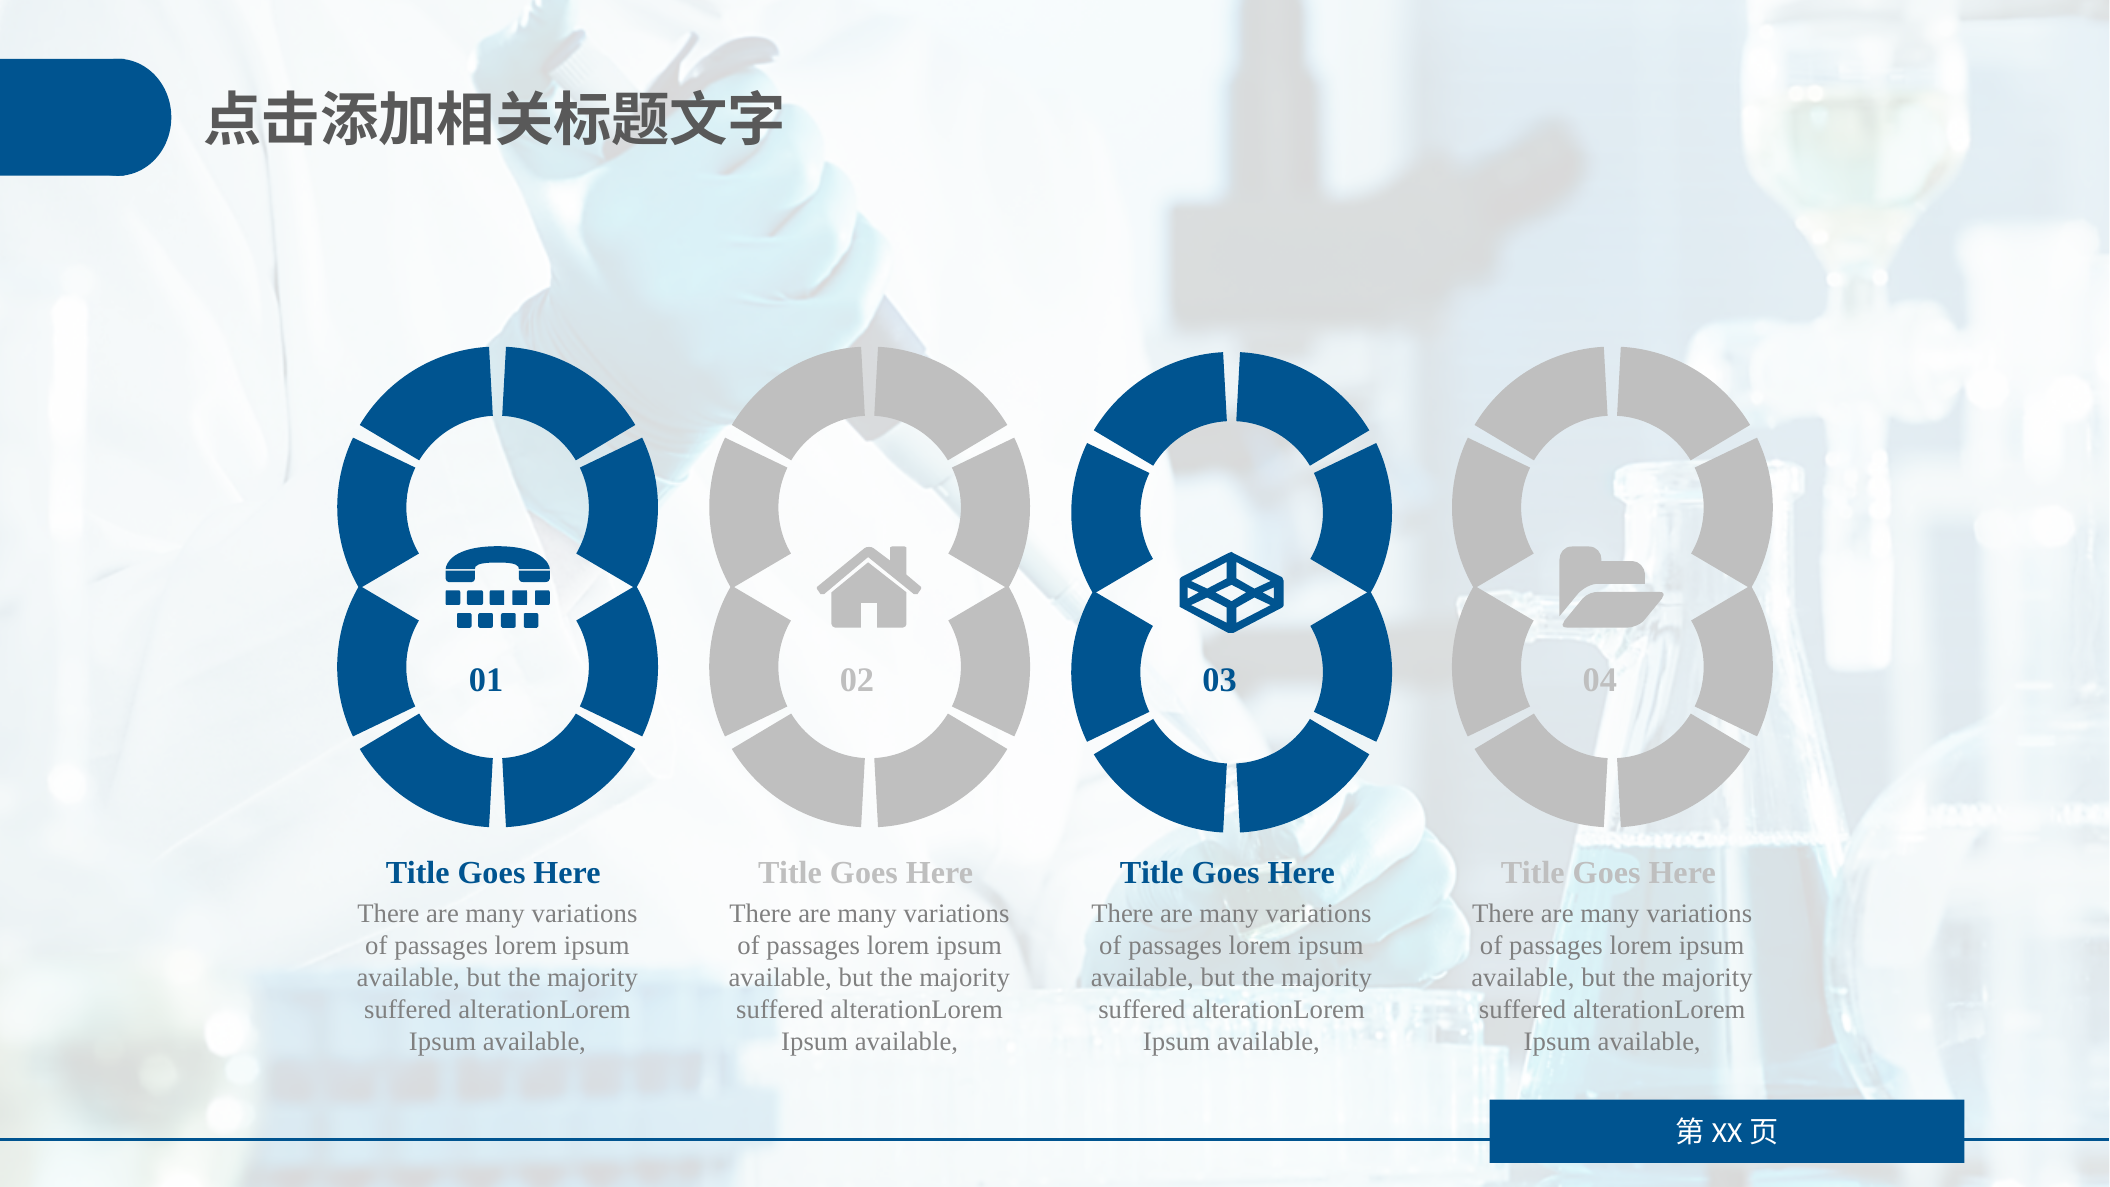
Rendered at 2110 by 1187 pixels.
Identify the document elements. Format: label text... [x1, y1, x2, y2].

text_box Title Goes Here There are many variations of passages lorem ipsum available, but the majority suffered alterationLorem Ipsum available, [1054, 851, 1409, 1057]
slide_number 第XX页 [1489, 1099, 1965, 1139]
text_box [1070, 351, 1393, 833]
text_box Title Goes Here There are many variations of passages lorem ipsum available, but the majority suffered alterationLorem Ipsum available, [1435, 851, 1790, 1057]
slide_number 第XX页 [1489, 1140, 1965, 1163]
text_box 点击添加相关标题文字 [188, 74, 838, 160]
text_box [708, 346, 1031, 828]
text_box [336, 346, 659, 828]
text_box Title Goes Here There are many variations of passages lorem ipsum available, but the majority suffered alterationLorem Ipsum available, [320, 851, 675, 1057]
text_box Title Goes Here There are many variations of passages lorem ipsum available, but the majority suffered alterationLorem Ipsum available, [692, 851, 1047, 1057]
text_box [1451, 346, 1774, 828]
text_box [0, 58, 172, 176]
